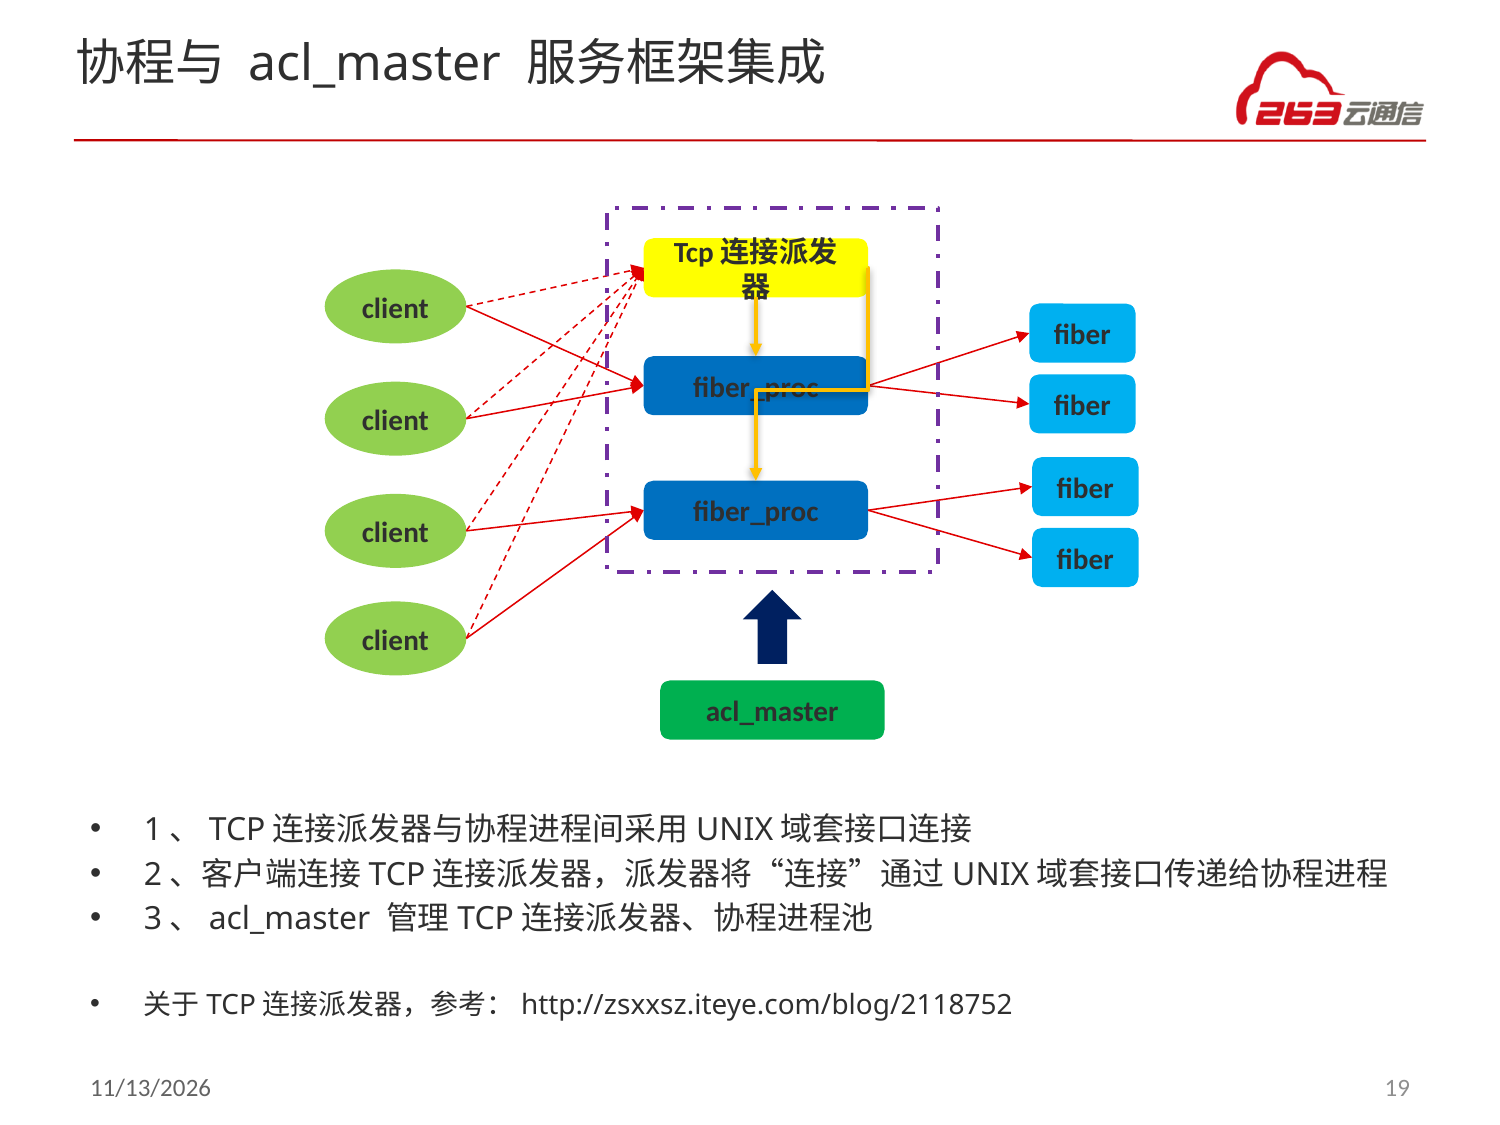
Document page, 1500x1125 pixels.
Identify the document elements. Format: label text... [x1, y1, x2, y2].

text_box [466, 267, 644, 639]
text_box fiber [1027, 301, 1138, 365]
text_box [873, 385, 1030, 405]
text_box acl_master [657, 678, 887, 742]
picture [1230, 37, 1430, 141]
title 协程与 acl_master 服务框架集成 [75, 30, 1235, 136]
text_box [605, 206, 940, 574]
text_box client [322, 267, 459, 346]
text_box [873, 332, 1030, 385]
text_box client [322, 599, 467, 678]
text_box fiber [1030, 525, 1141, 590]
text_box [867, 509, 1033, 558]
text_box fiber [1027, 372, 1138, 436]
text_box client [322, 379, 460, 458]
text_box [867, 486, 1033, 509]
text_box [740, 587, 804, 666]
text_box fiber [1030, 454, 1141, 519]
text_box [755, 267, 869, 481]
text_box client [322, 491, 460, 570]
list 1、TCP连接派发器与协程进程间采用UNIX域套接口连接 2、客户端连接TCP连接派发器，派发器将“连接”通过UNIX域套接口传递给协程进程 3、acl_master 管理TCP连接派发器、协程进程池 关于TCP连接派发器，参考：http://zsxxsz.iteye.com/blog/2118752 [75, 800, 1425, 1041]
